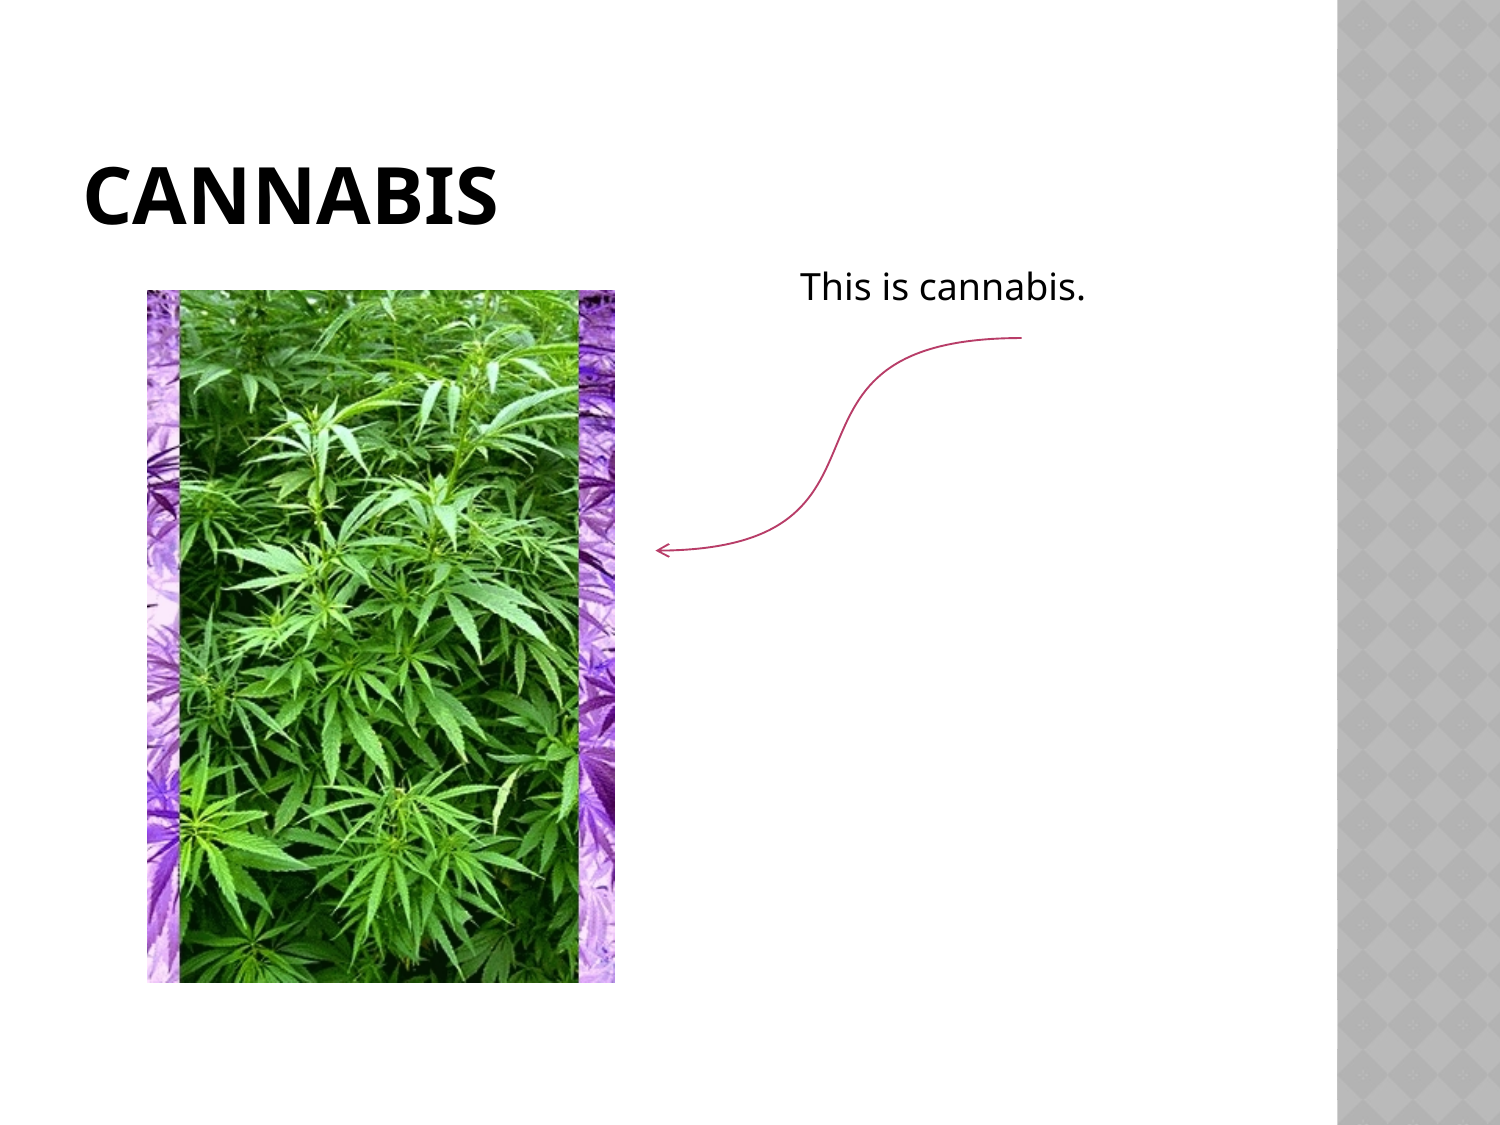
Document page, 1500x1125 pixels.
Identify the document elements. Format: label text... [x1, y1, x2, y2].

text_box This is cannabis. [785, 255, 1258, 315]
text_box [655, 337, 1023, 552]
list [147, 290, 616, 984]
title Cannabis [75, 52, 1263, 240]
